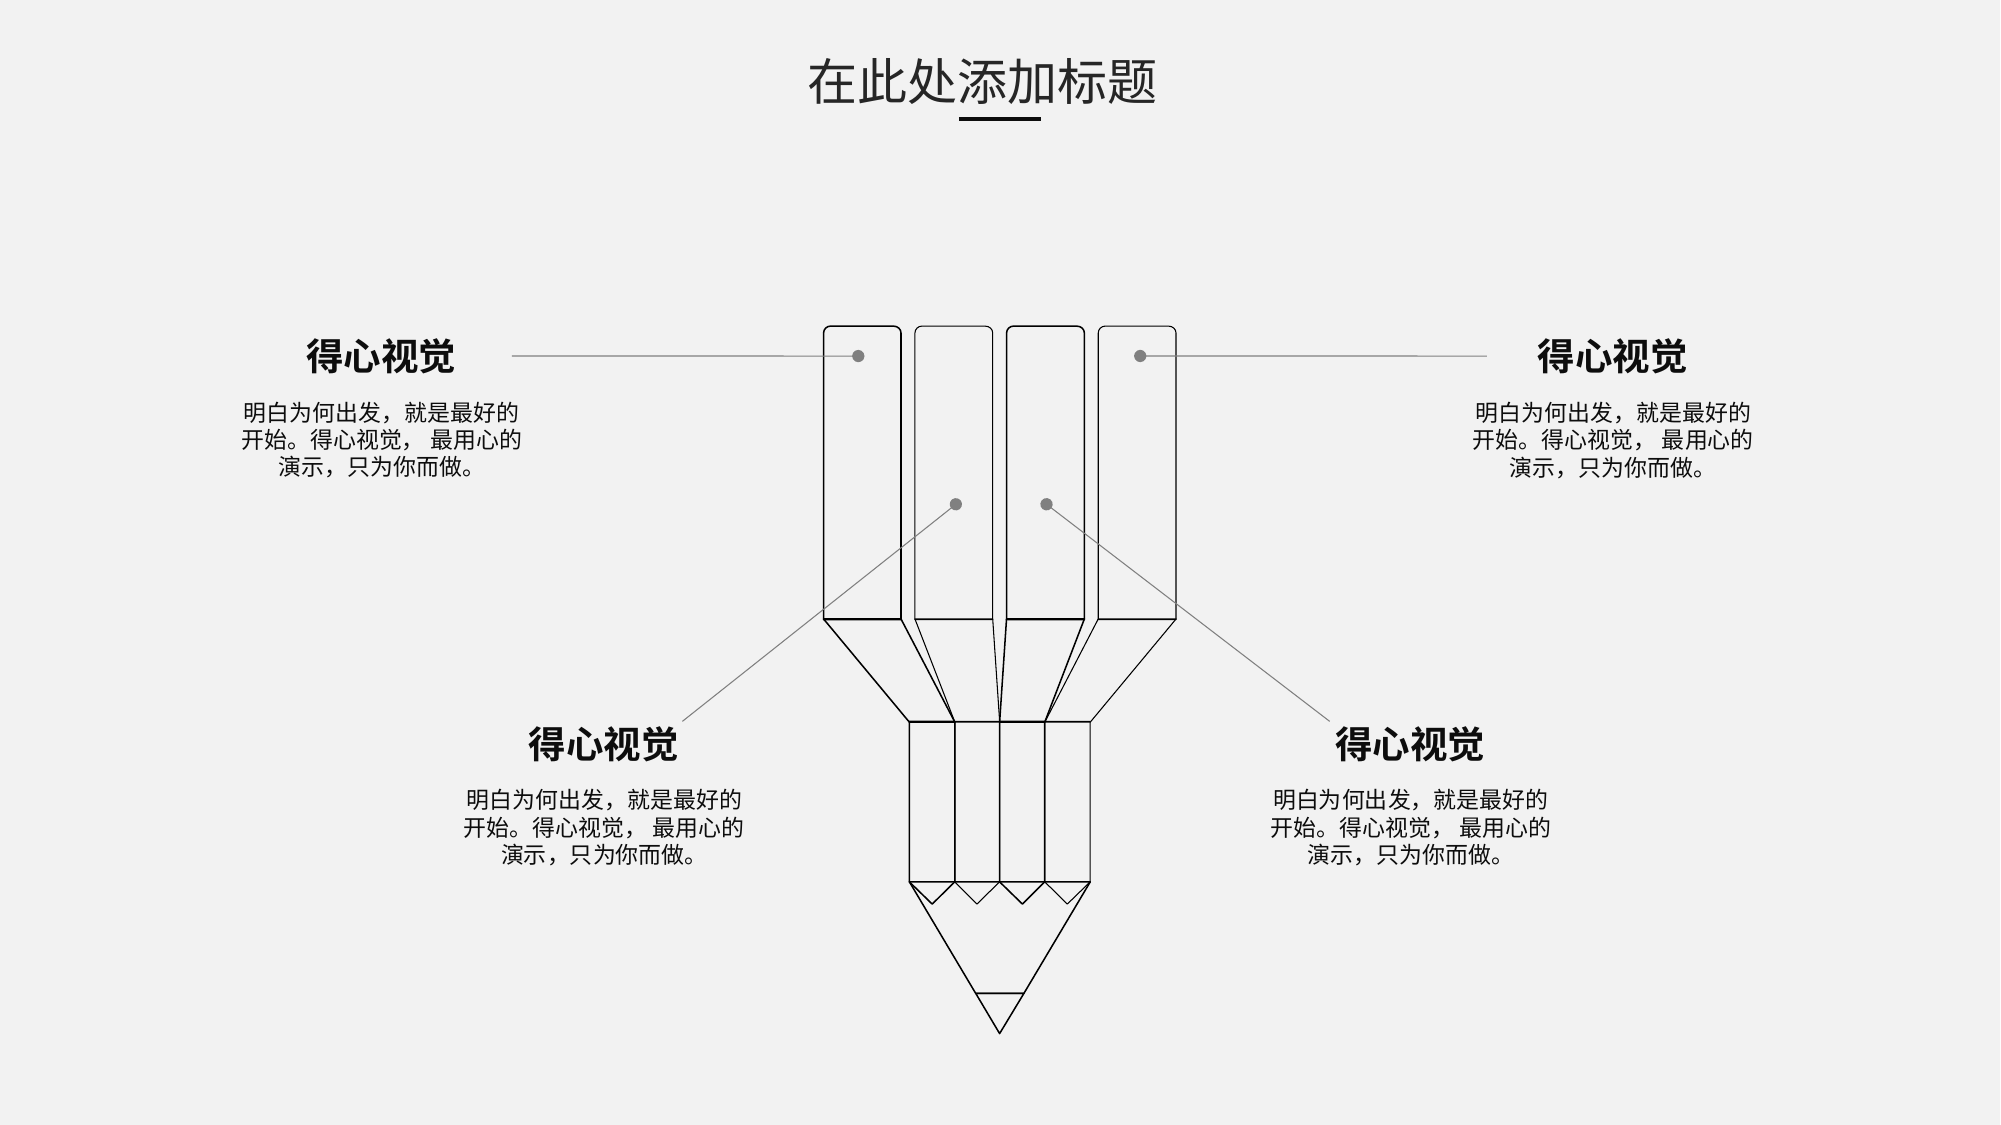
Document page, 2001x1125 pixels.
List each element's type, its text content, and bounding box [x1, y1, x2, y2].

text_box 得心视觉 [1335, 720, 1486, 766]
text_box 明白为何出发，就是最好的开始。得心视觉， 最用心的演示，只为你而做。 [1264, 785, 1558, 869]
text_box 明白为何出发，就是最好的开始。得心视觉， 最用心的演示，只为你而做。 [1466, 398, 1761, 482]
text_box 得心视觉 [1537, 333, 1688, 379]
text_box 明白为何出发，就是最好的开始。得心视觉， 最用心的演示，只为你而做。 [457, 785, 752, 869]
text_box 在此处添加标题 [792, 43, 1208, 118]
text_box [823, 326, 1176, 1034]
text_box 明白为何出发，就是最好的开始。得心视觉， 最用心的演示，只为你而做。 [234, 398, 529, 481]
text_box 得心视觉 [306, 332, 457, 378]
text_box 得心视觉 [528, 720, 679, 766]
